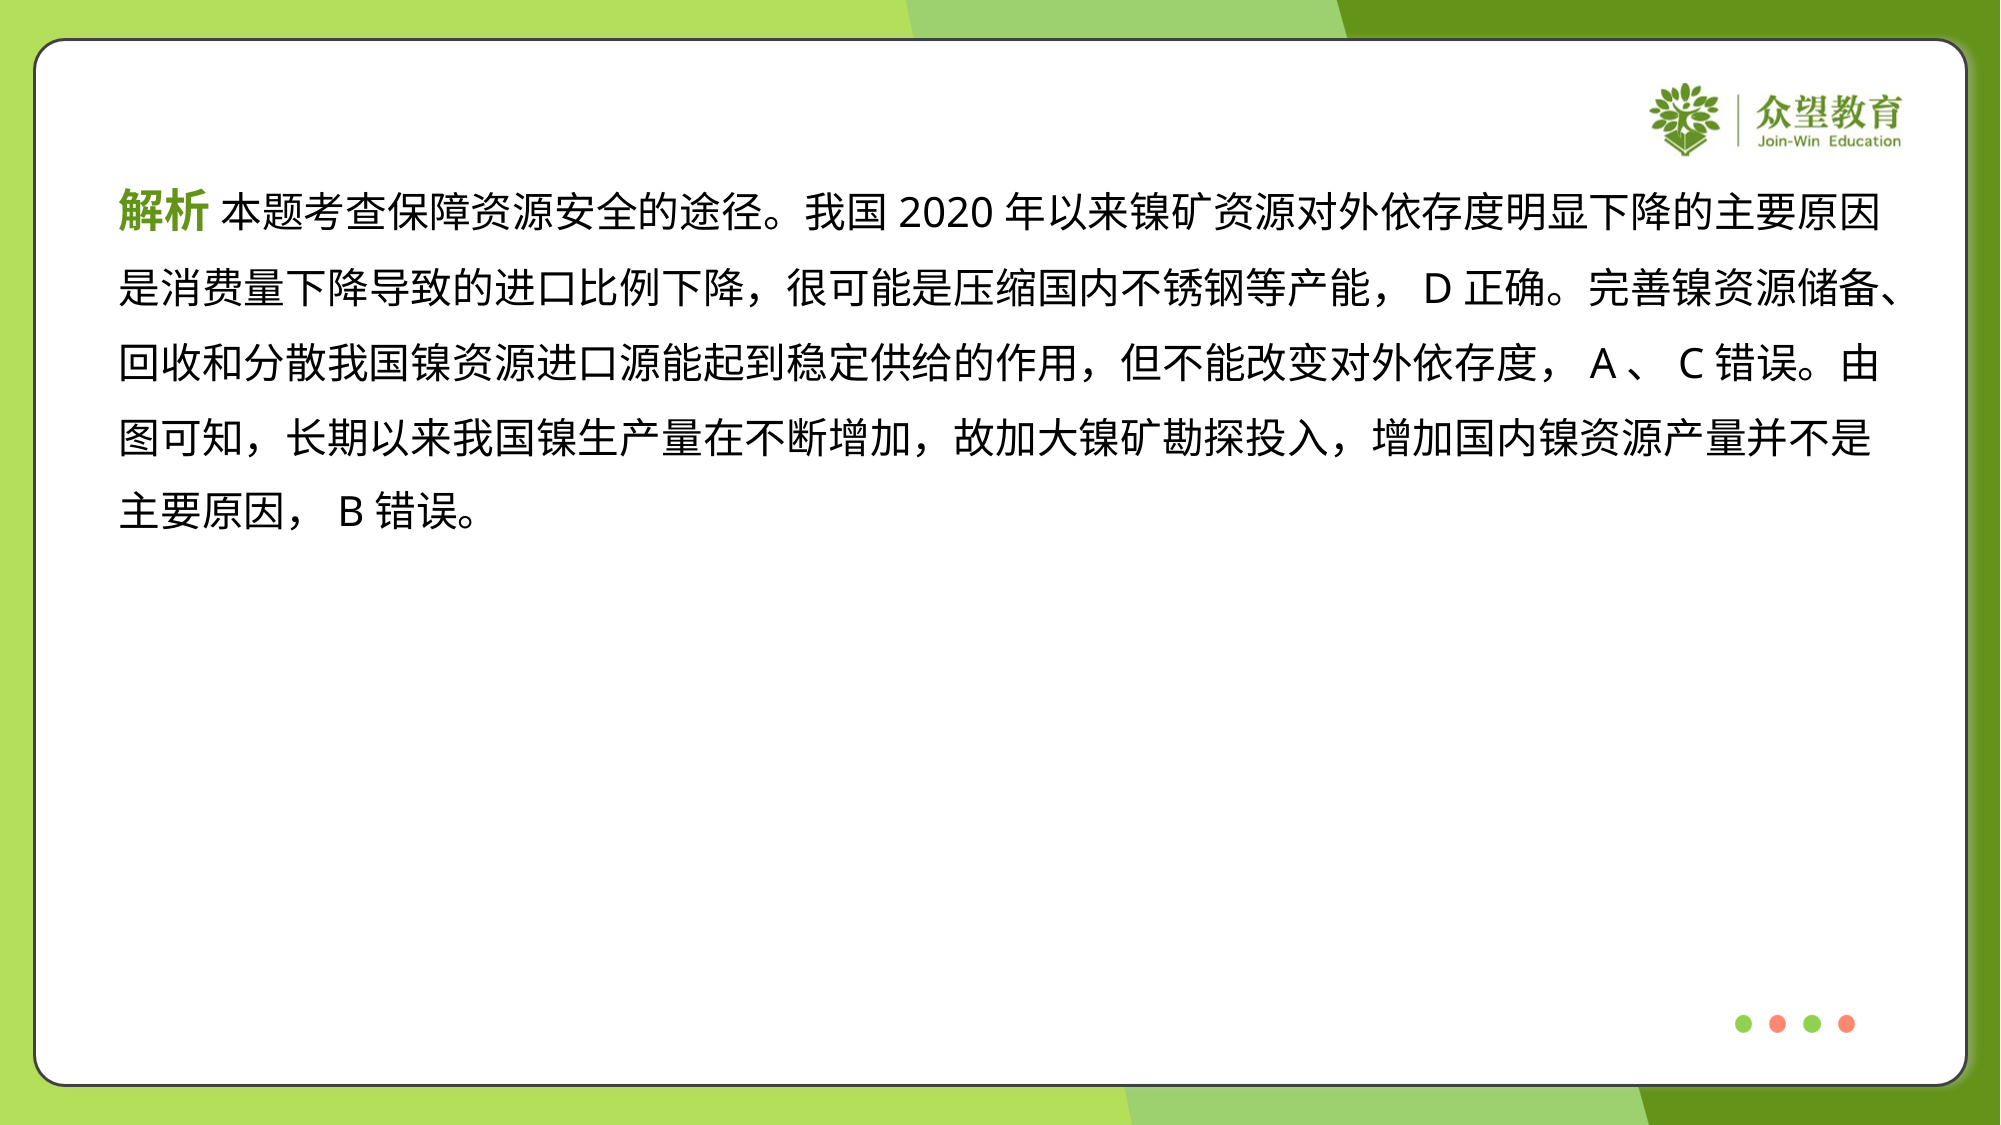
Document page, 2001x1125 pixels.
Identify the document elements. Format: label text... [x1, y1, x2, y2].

text_box 解析 本题考查保障资源安全的途径。我国2020年以来镍矿资源对外依存度明显下降的主要原因 是消费量下降导致的进口比例下降，很可能是压缩国内不锈钢等产能，D正确。完善镍资源储备、 回收和分散我国镍资源进口源能起到稳定供给的作用，但不能改变对外依存度，A、C错误。由 图可知，长期以来我国镍生产量在不断增加，故加大镍矿勘探投入，增加国内镍资源产量并不是 主要原因，B错误。 [118, 159, 1883, 527]
picture [0, 0, 2000, 1125]
